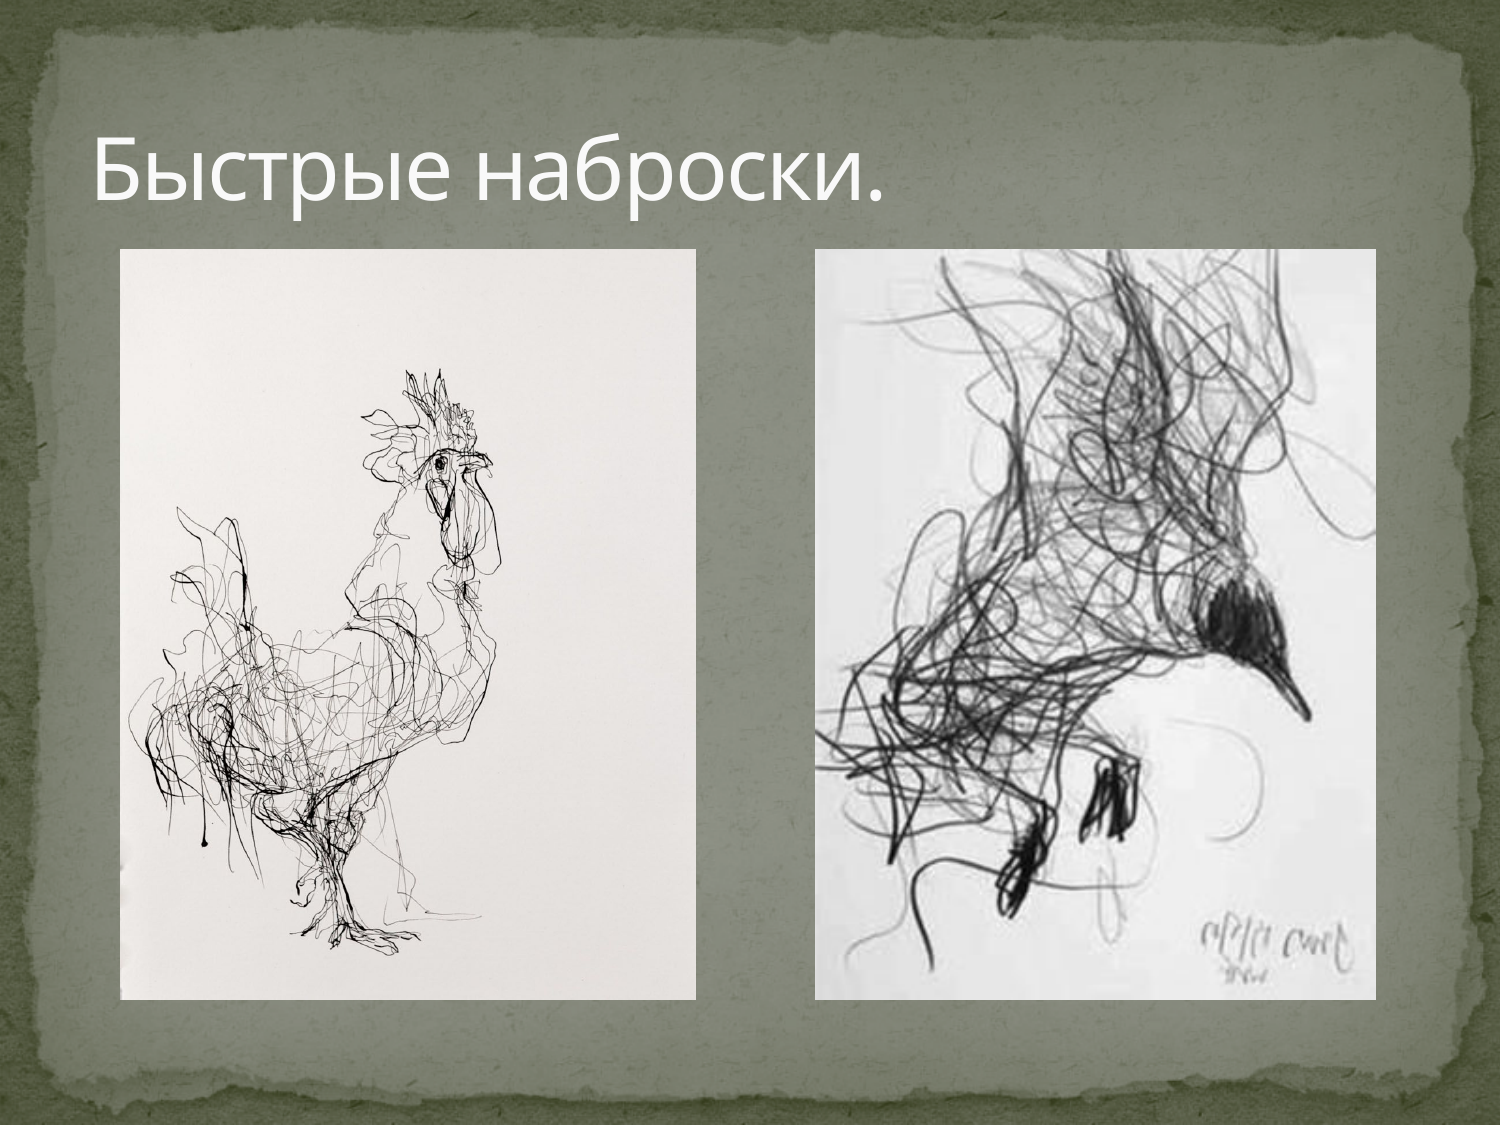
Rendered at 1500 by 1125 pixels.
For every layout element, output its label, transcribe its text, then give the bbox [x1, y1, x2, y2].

title Быстрые наброски. [74, 24, 1425, 225]
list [818, 252, 1375, 999]
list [123, 252, 694, 999]
